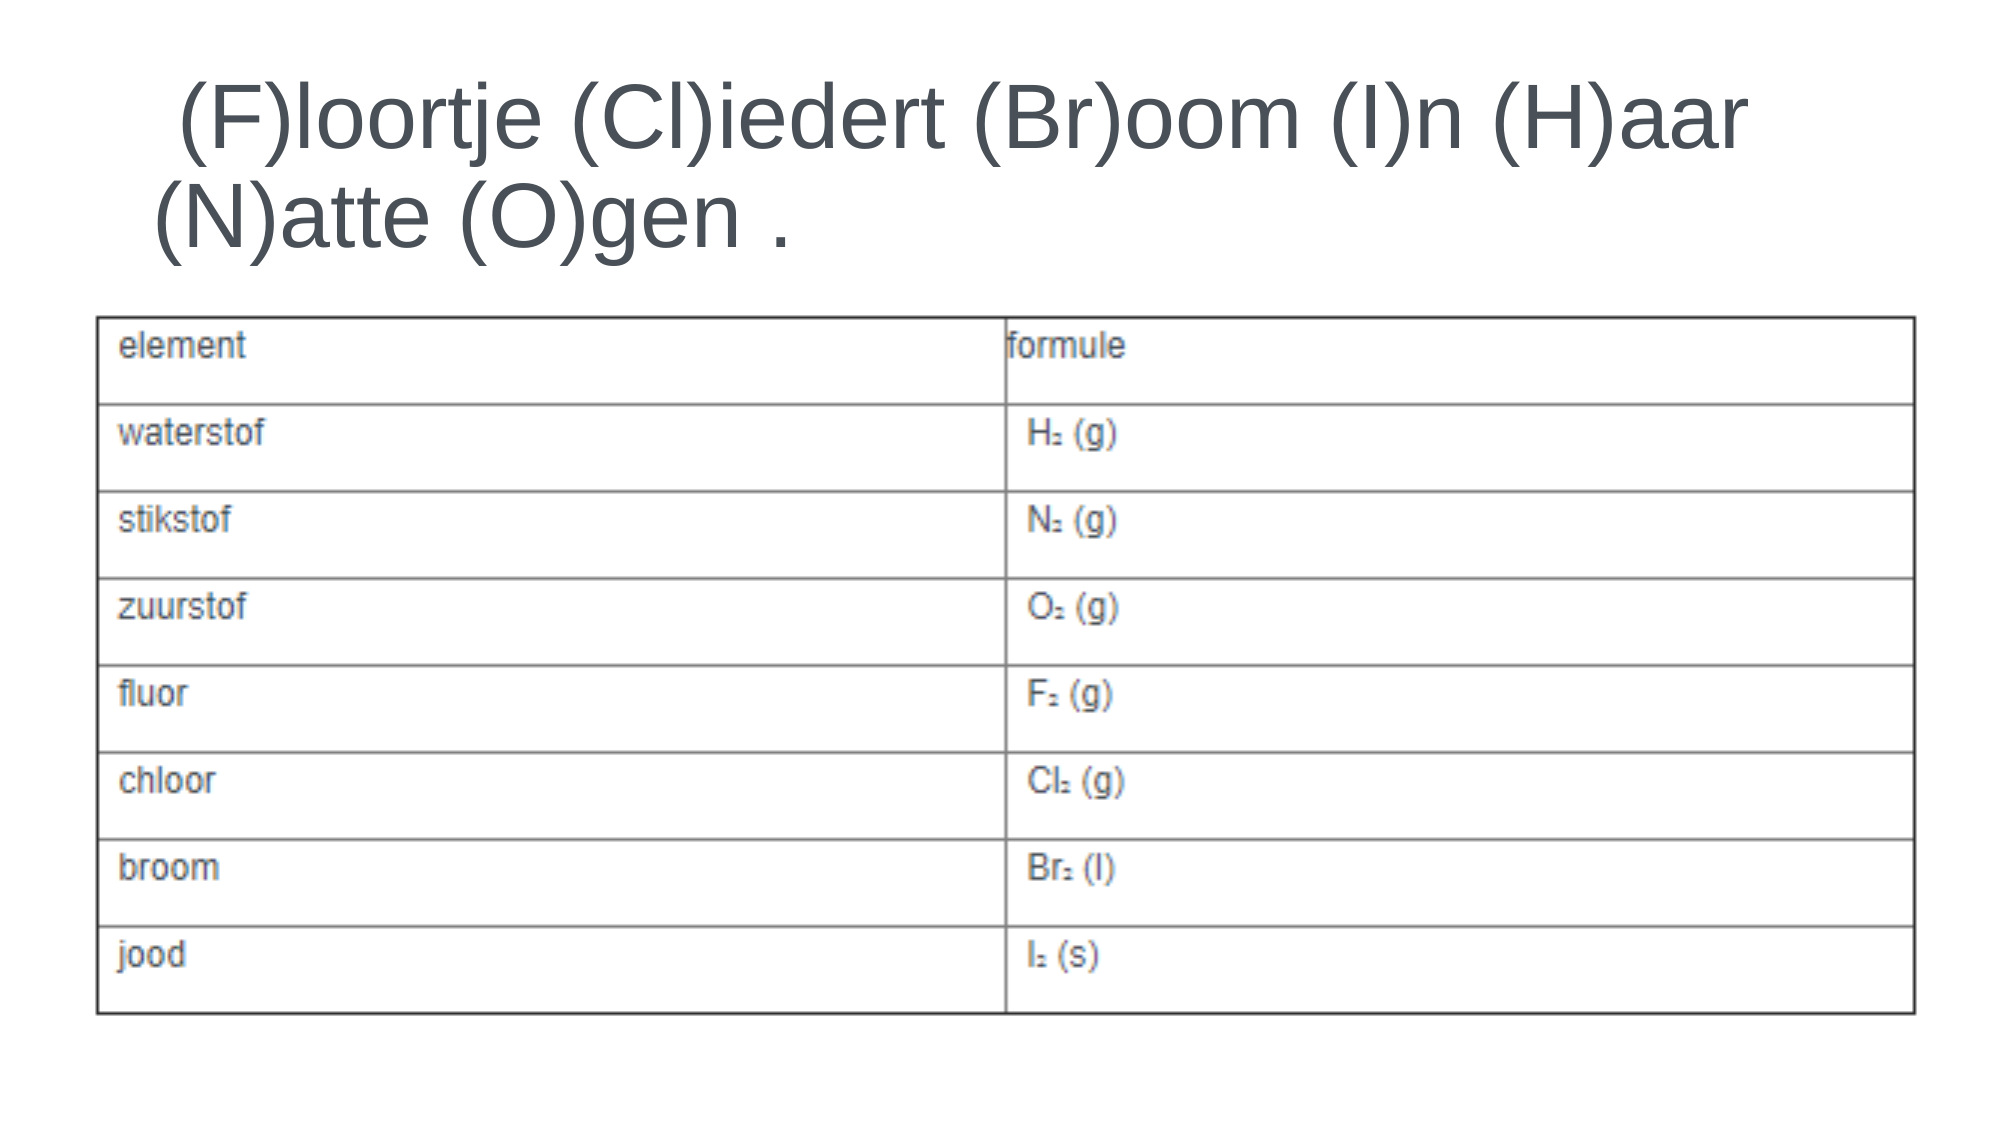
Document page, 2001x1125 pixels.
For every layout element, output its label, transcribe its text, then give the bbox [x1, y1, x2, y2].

picture [76, 299, 1962, 1052]
title (F)loortje (Cl)iedert (Br)oom (I)n (H)aar (N)atte (O)gen . [137, 59, 1863, 278]
